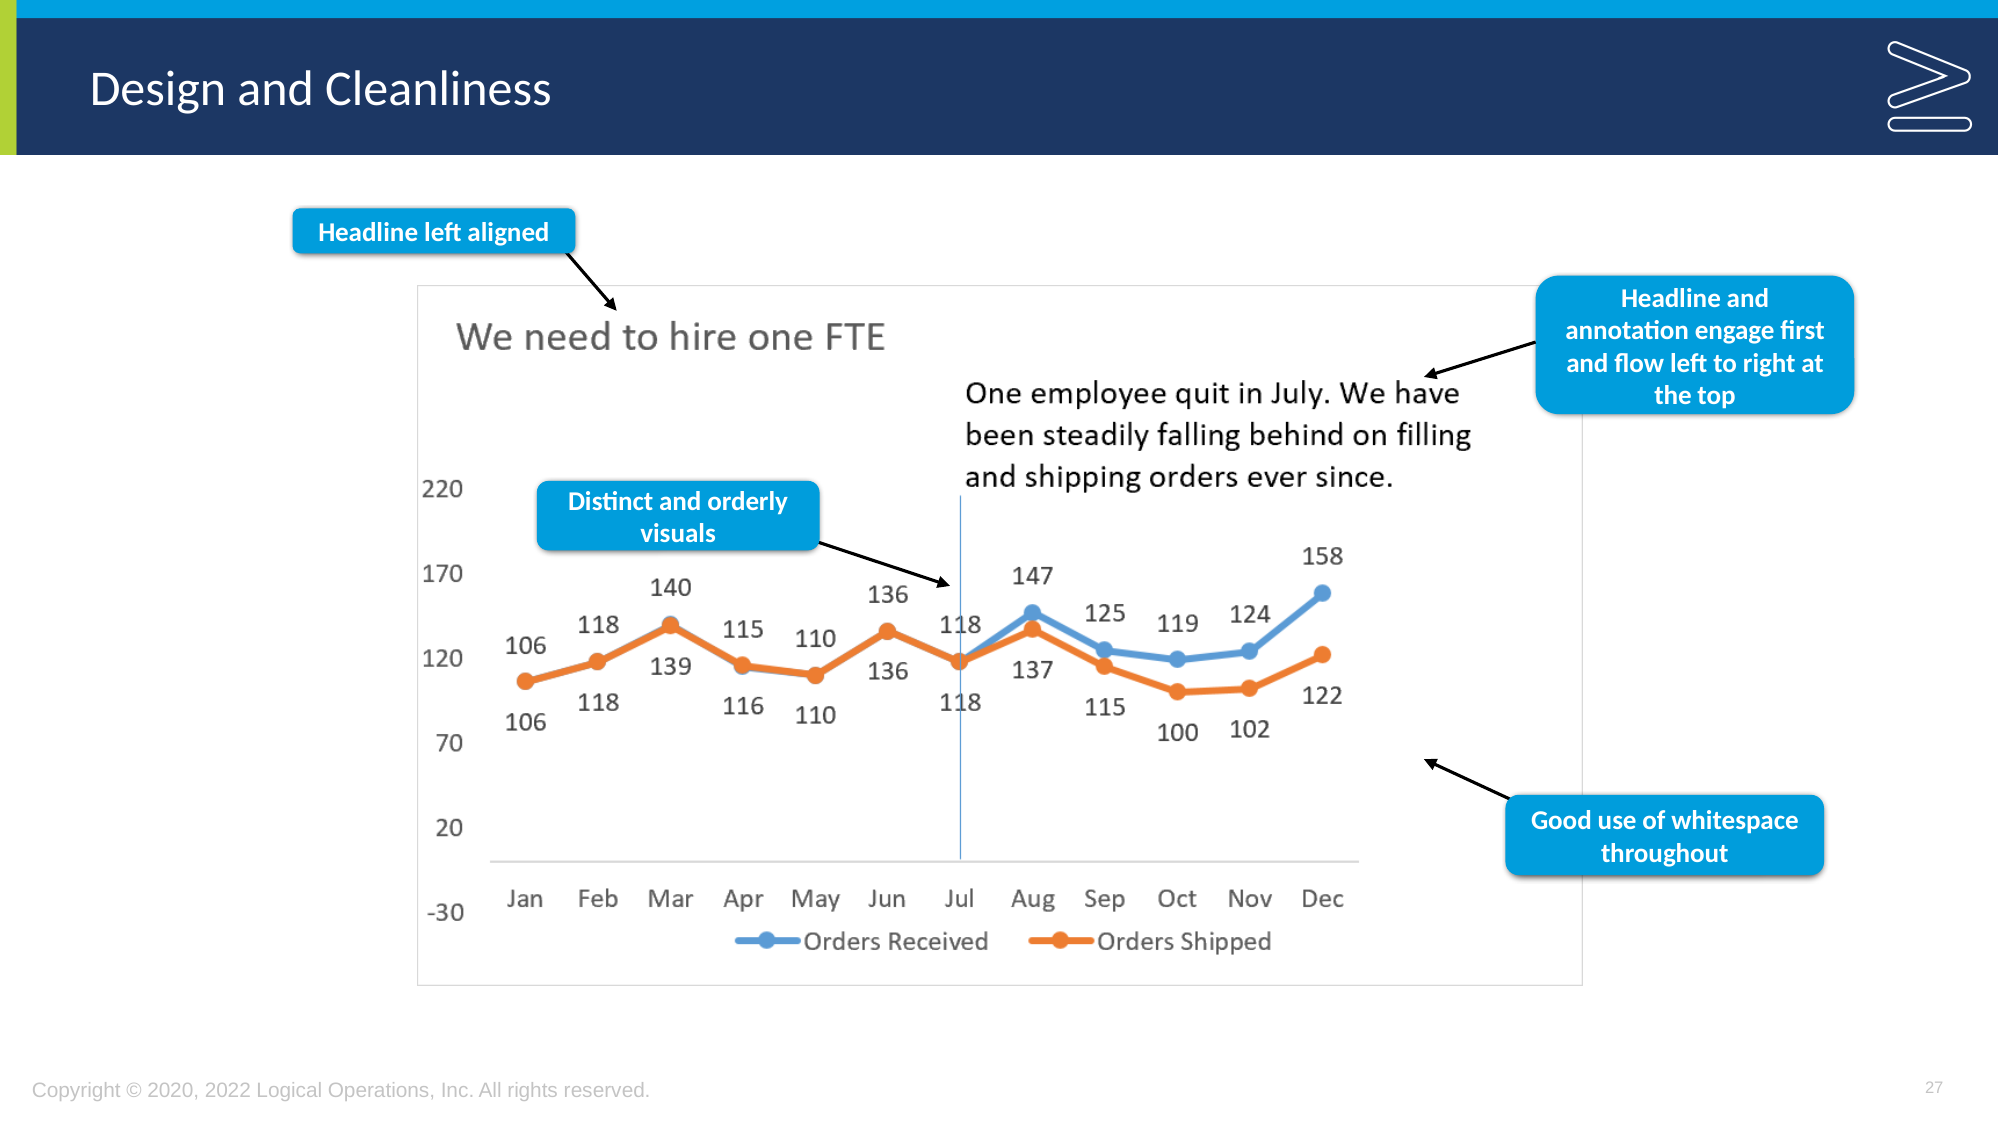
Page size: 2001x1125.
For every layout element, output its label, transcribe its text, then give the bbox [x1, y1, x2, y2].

title Design and Cleanliness [74, 16, 1850, 155]
slide_number 27 [1491, 1057, 1959, 1118]
picture [0, 0, 74, 155]
picture [1850, 19, 1998, 155]
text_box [292, 207, 1855, 987]
